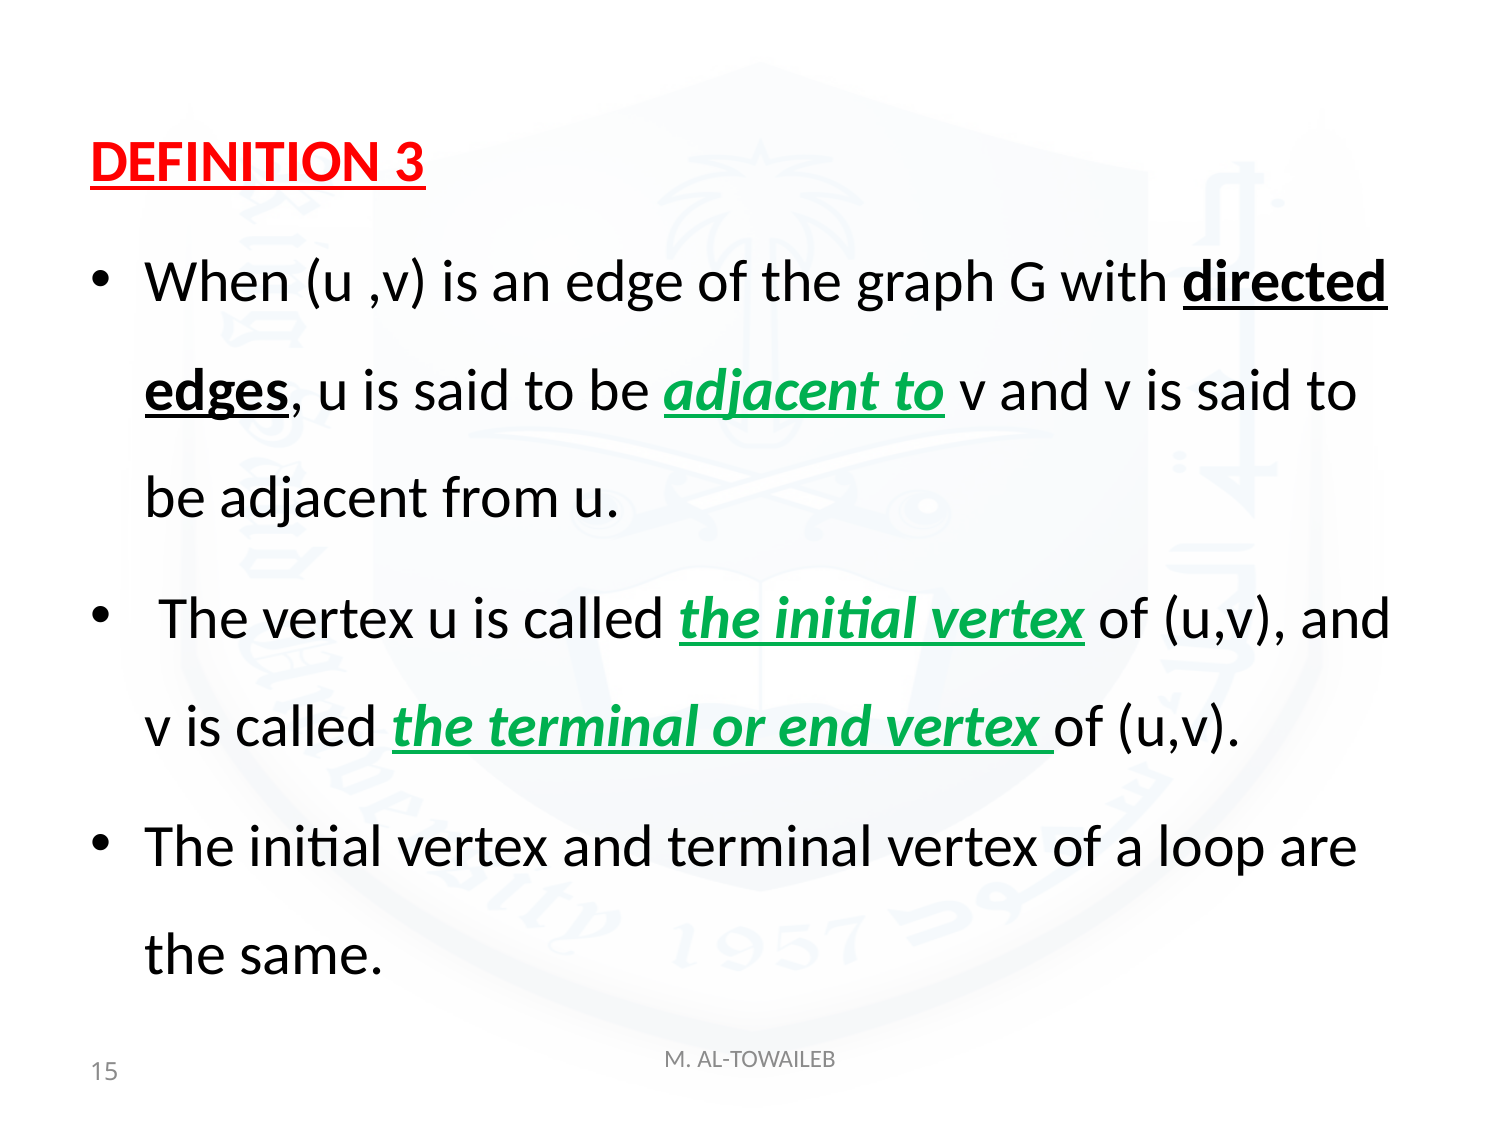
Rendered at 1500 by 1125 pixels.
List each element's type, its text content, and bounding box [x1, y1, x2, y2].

list DEFINITION 3 When (u ,v) is an edge of the graph G with directed edges, u is said to be adjacent to v and v is said to be adjacent from u. The vertex u is called the initial vertex of (u,v), and v is called the terminal or end vertex of (u,v). The initial vertex and terminal vertex of a loop are the same. [75, 78, 1425, 1005]
footer M. AL-TOWAILEB [512, 1042, 988, 1103]
slide_number 15 [75, 1042, 425, 1103]
